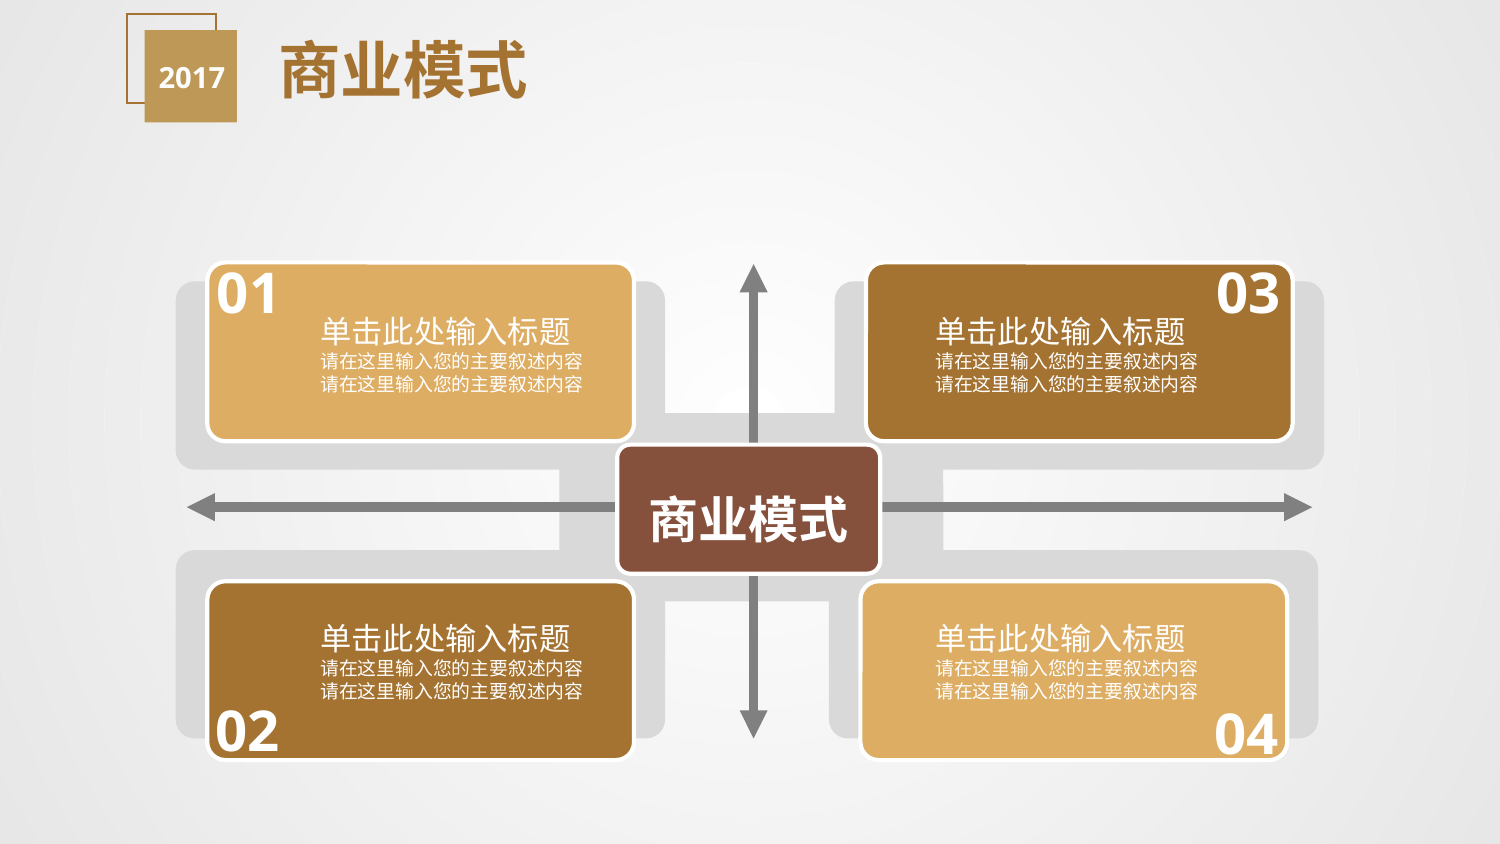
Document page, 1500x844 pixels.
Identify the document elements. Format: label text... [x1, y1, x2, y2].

text_box 商业模式 [263, 23, 544, 114]
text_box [865, 262, 1311, 457]
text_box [187, 262, 646, 457]
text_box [127, 14, 244, 123]
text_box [754, 281, 1325, 739]
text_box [175, 281, 753, 739]
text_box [860, 581, 1309, 764]
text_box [186, 581, 646, 764]
